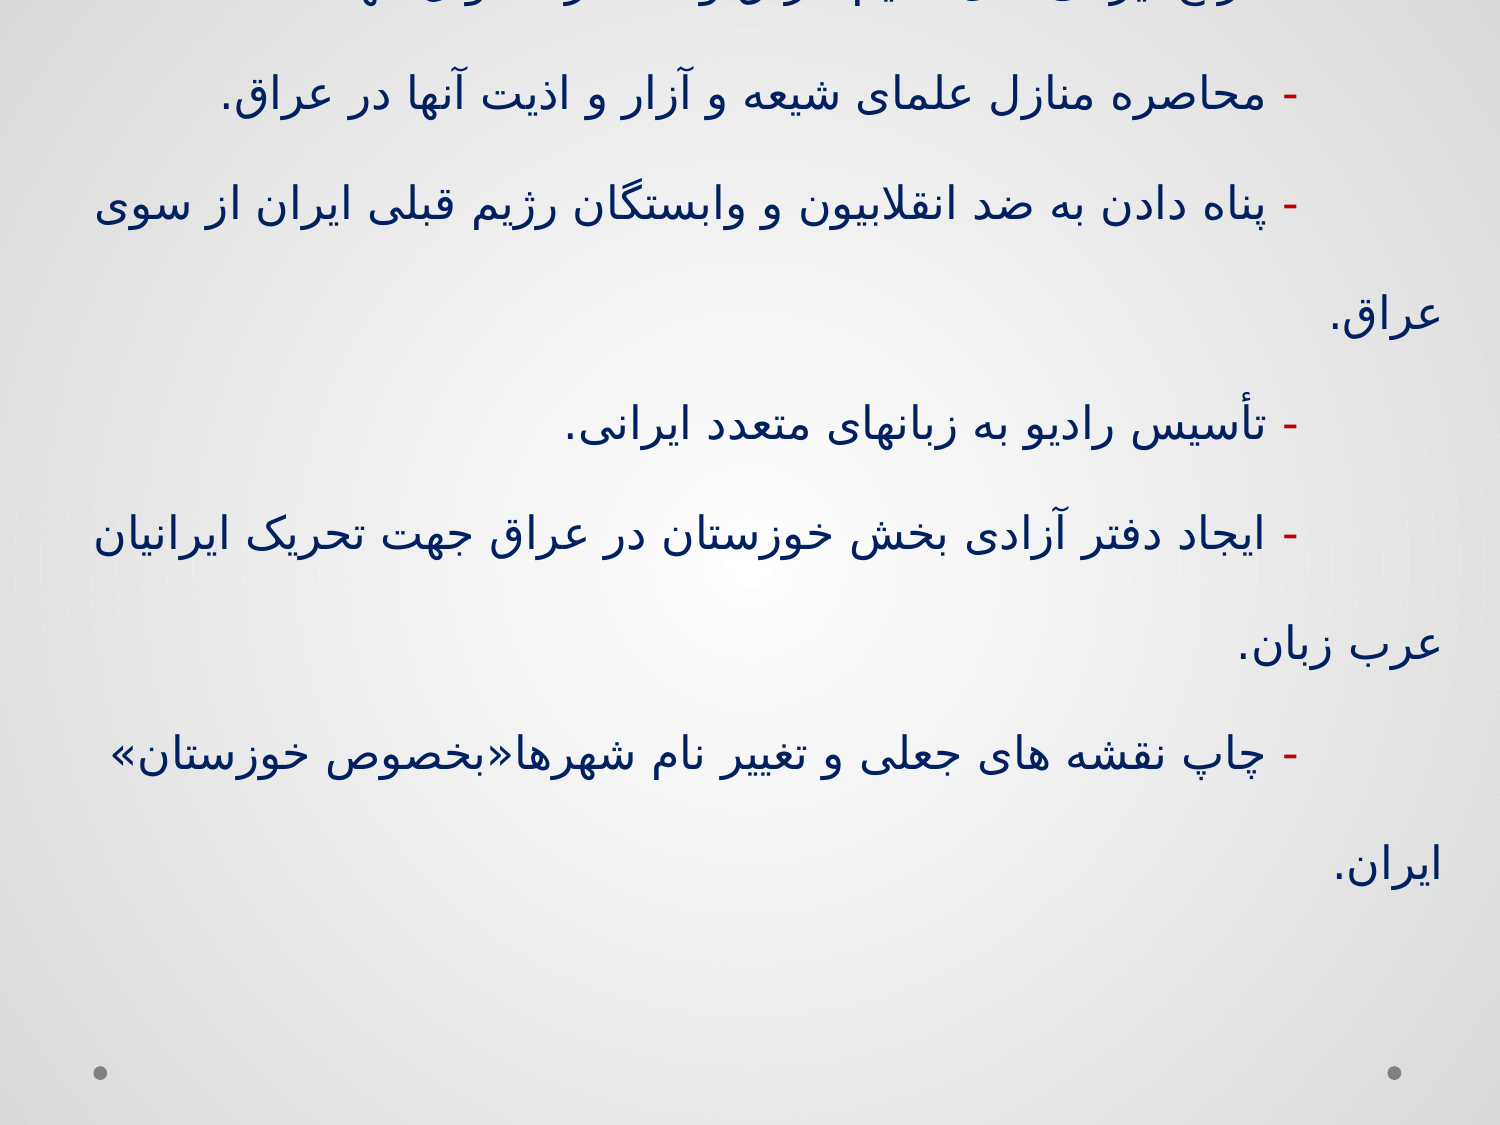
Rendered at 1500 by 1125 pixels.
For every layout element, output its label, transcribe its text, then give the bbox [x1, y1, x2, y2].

title زمینه سازی رژیم عراق برای حمله به ایران - اخراج ایرانی های مقیم عراق و مصادره اموال آنها. - محاصره منازل علمای شیعه و آزار و اذیت آنها در عراق. - پناه دادن به ضد انقلابیون و وابستگان رژیم قبلی ایران از سوی عراق. - تأسیس رادیو به زبانهای متعدد ایرانی. - ایجاد دفتر آزادی بخش خوزستان در عراق جهت تحریک ایرانیان عرب زبان. - چاپ نقشه های جعلی و تغییر نام شهرها«بخصوص خوزستان» ایران. [41, 101, 1459, 986]
